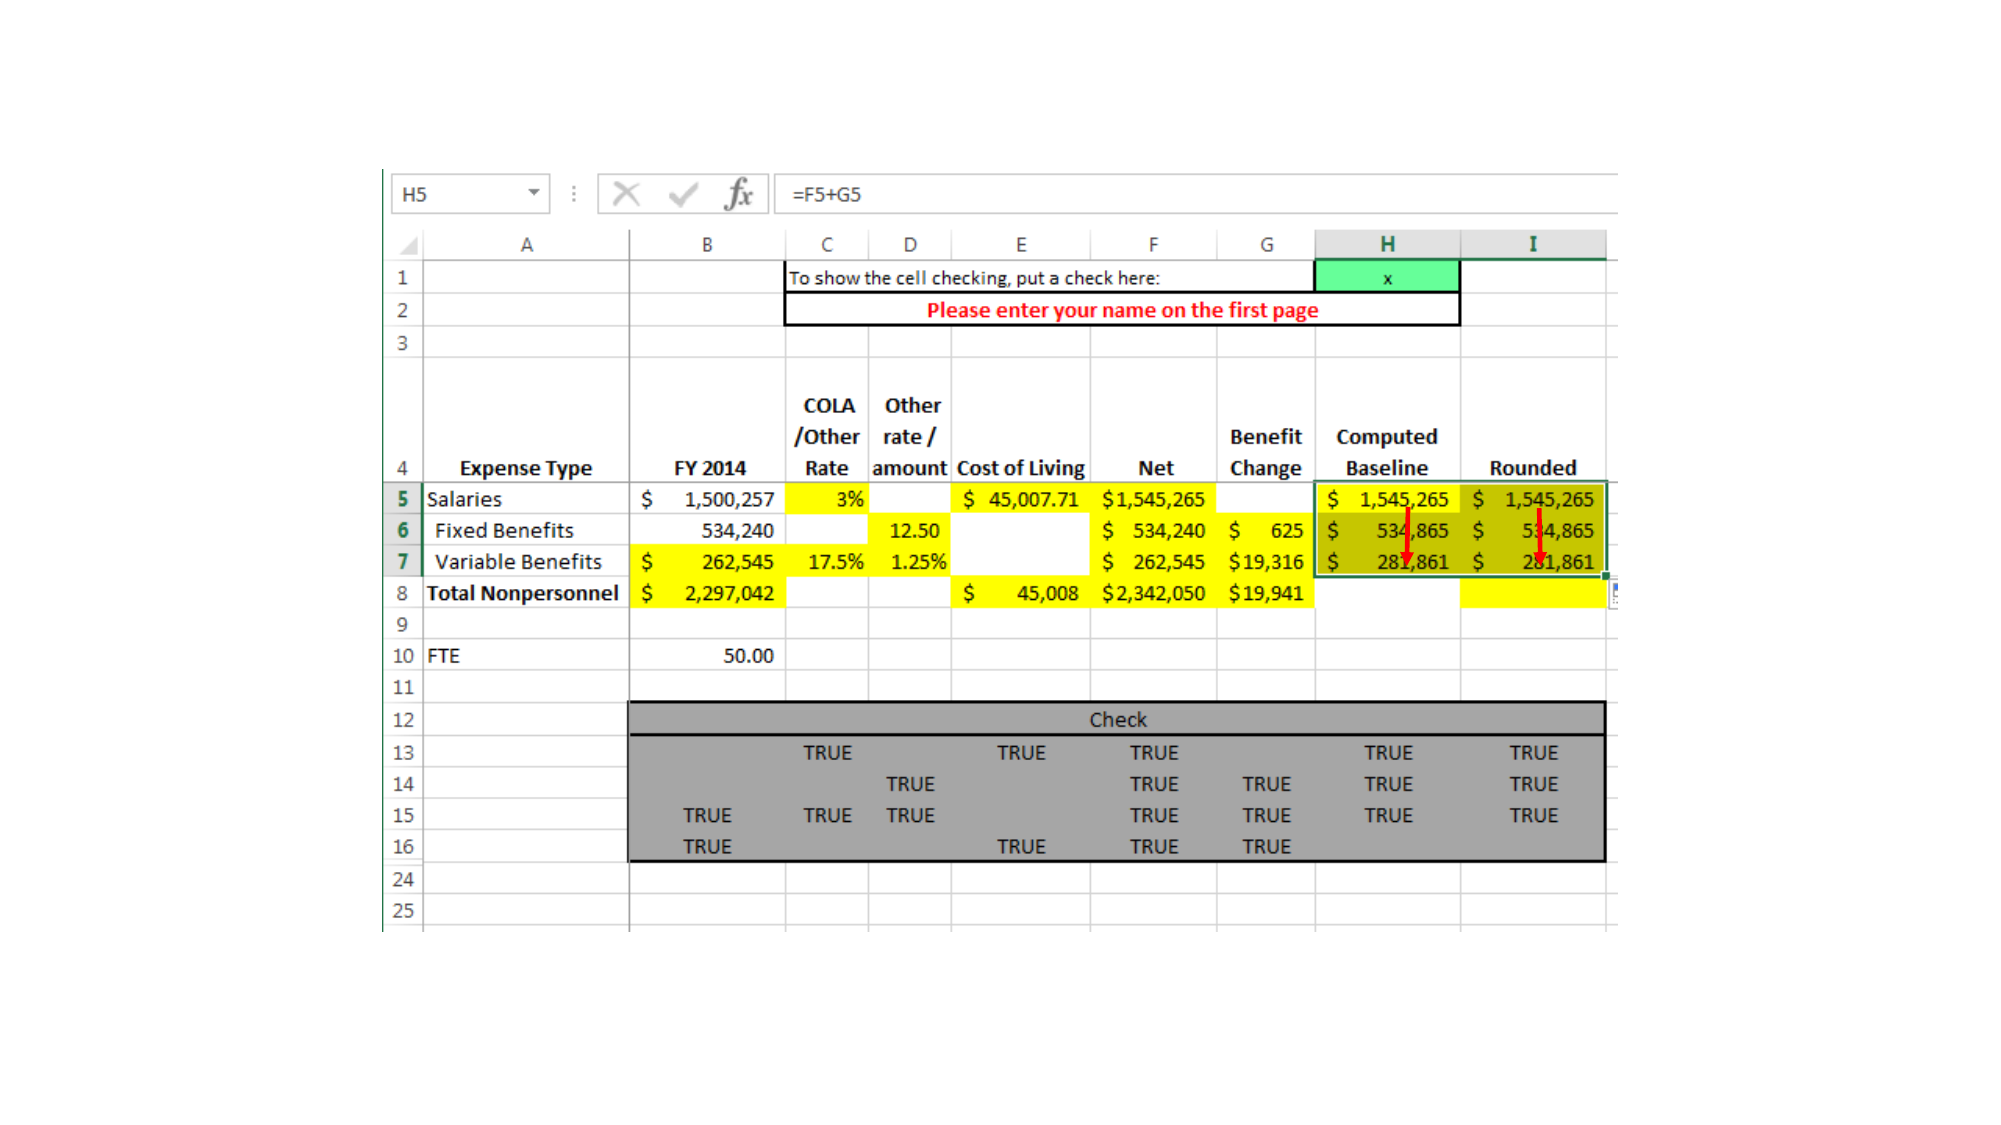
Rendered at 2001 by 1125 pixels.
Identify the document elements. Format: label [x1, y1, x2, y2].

list [381, 169, 1618, 932]
